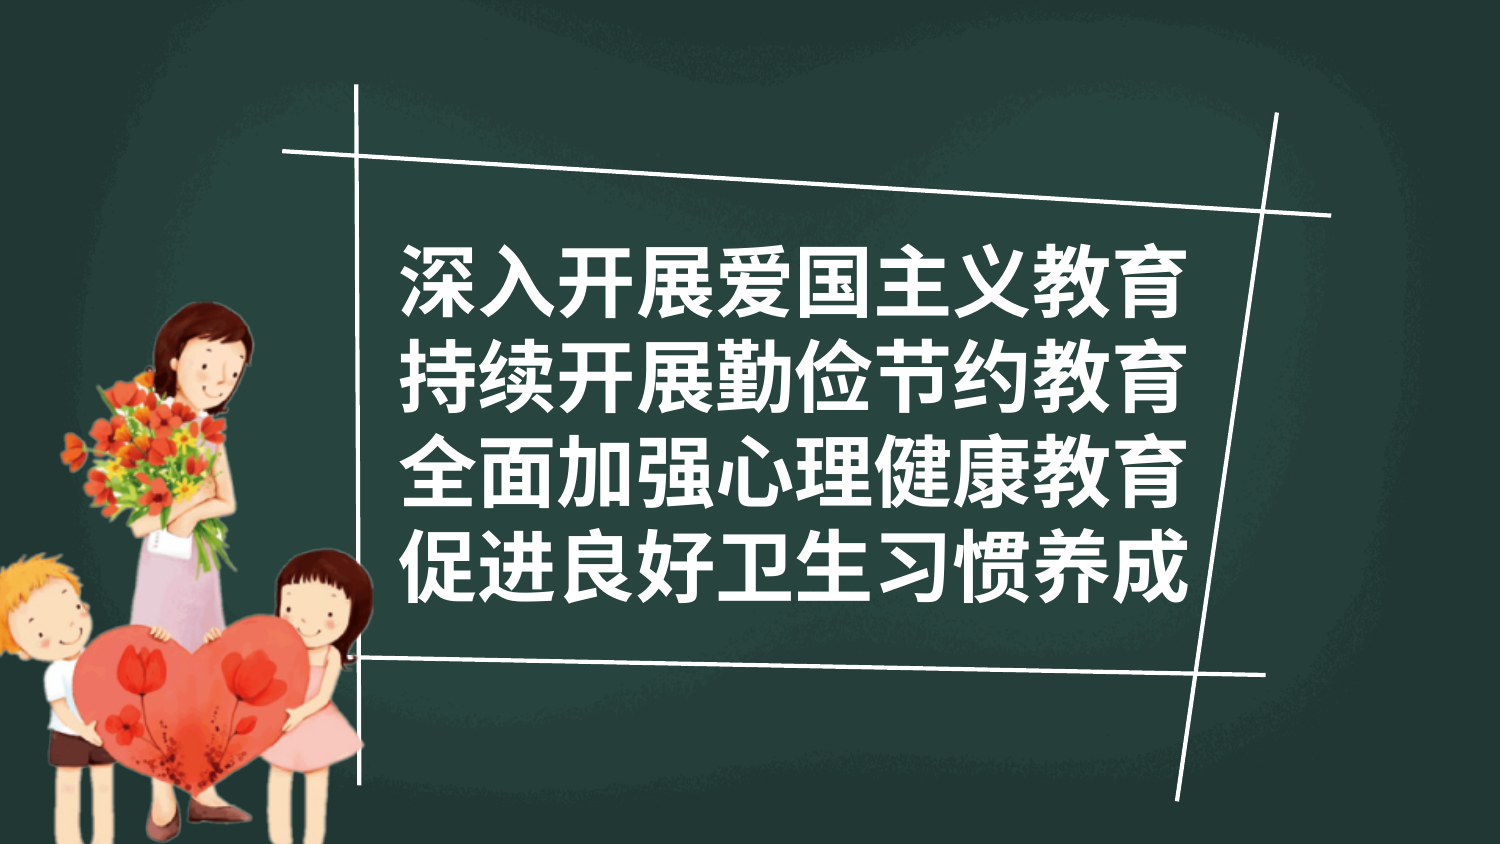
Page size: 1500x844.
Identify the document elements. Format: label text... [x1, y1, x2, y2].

picture [0, 0, 1500, 844]
text_box 深入开展爱国主义教育 持续开展勤俭节约教育 全面加强心理健康教育 促进良好卫生习惯养成 [423, 226, 1203, 617]
